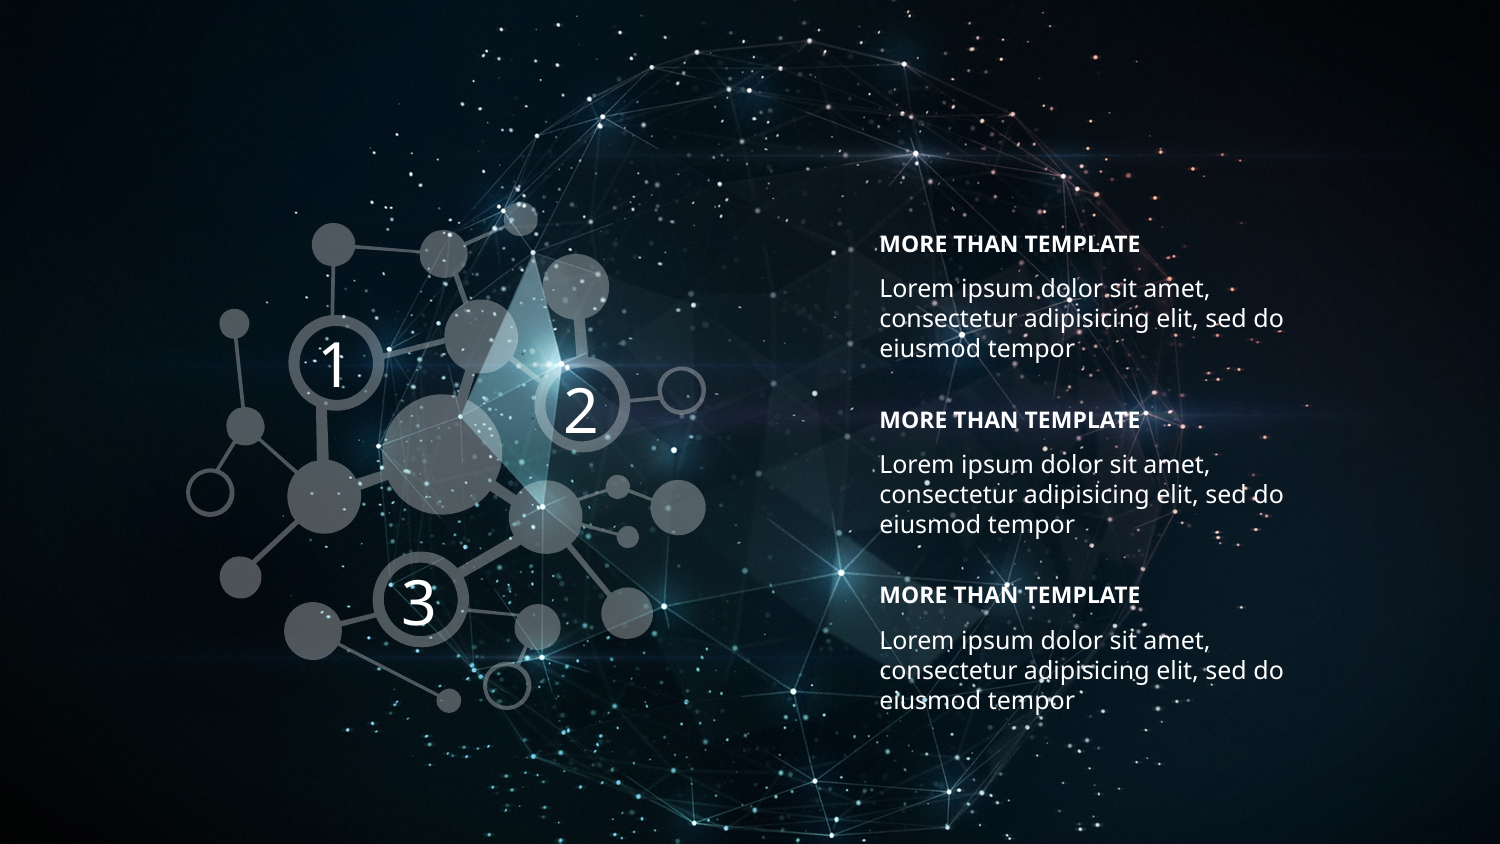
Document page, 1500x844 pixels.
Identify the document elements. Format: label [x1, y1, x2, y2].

text_box [864, 573, 1339, 724]
picture [0, 0, 1500, 844]
text_box [182, 199, 710, 716]
text_box [864, 221, 1339, 372]
text_box [864, 397, 1339, 548]
